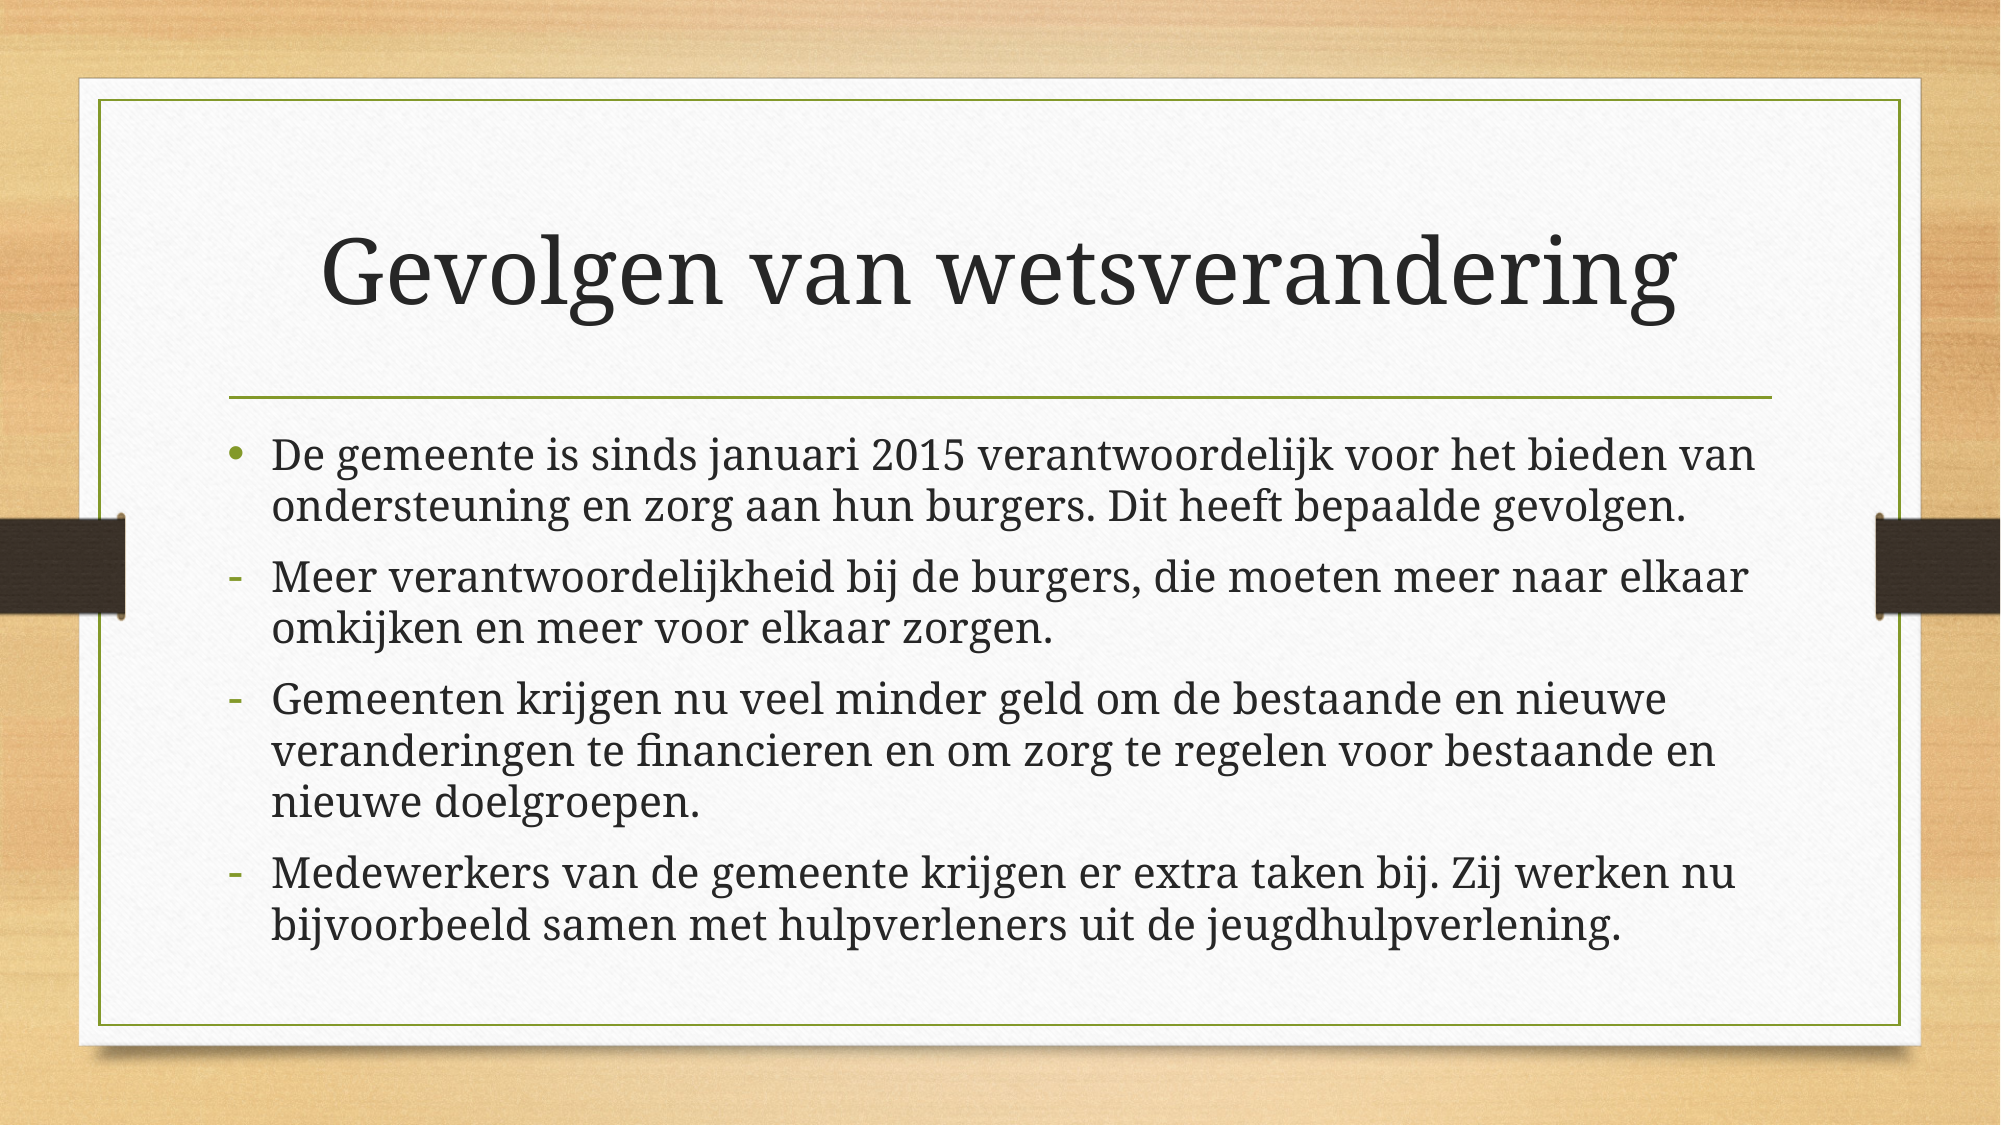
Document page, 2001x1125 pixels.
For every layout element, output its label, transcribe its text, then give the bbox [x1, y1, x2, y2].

title Gevolgen van wetsverandering [212, 161, 1788, 375]
picture [0, 0, 2001, 1125]
list De gemeente is sinds januari 2015 verantwoordelijk voor het bieden van ondersteuning en zorg aan hun burgers. Dit heeft bepaalde gevolgen. Meer verantwoordelijkheid bij de burgers, die moeten meer naar elkaar omkijken en meer voor elkaar zorgen. Gemeenten krijgen nu veel minder geld om de bestaande en nieuwe veranderingen te financieren en om zorg te regelen voor bestaande en nieuwe doelgroepen. Medewerkers van de gemeente krijgen er extra taken bij. Zij werken nu bijvoorbeeld samen met hulpverleners uit de jeugdhulpverlening. [212, 419, 1788, 964]
